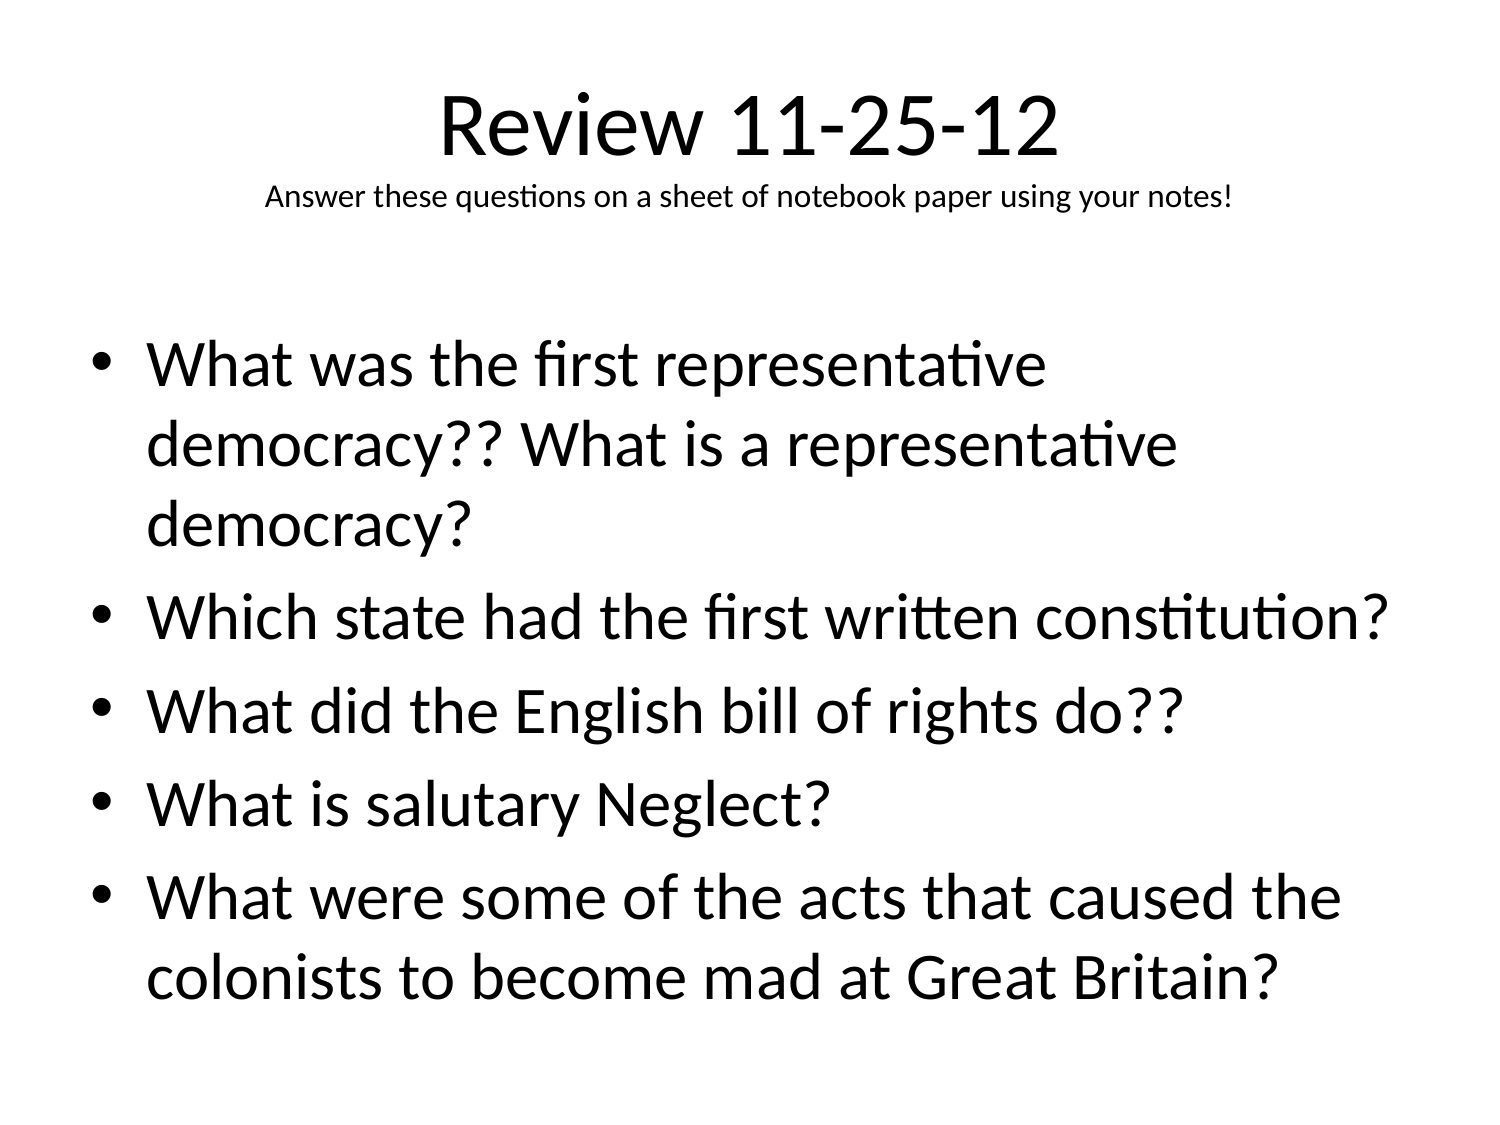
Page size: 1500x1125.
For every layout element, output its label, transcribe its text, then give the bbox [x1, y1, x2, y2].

title Review 11-25-12 Answer these questions on a sheet of notebook paper using your notes! [75, 45, 1425, 233]
list What was the first representative democracy?? What is a representative democracy? Which state had the first written constitution? What did the English bill of rights do?? What is salutary Neglect? What were some of the acts that caused the colonists to become mad at Great Britain? [75, 312, 1425, 1055]
